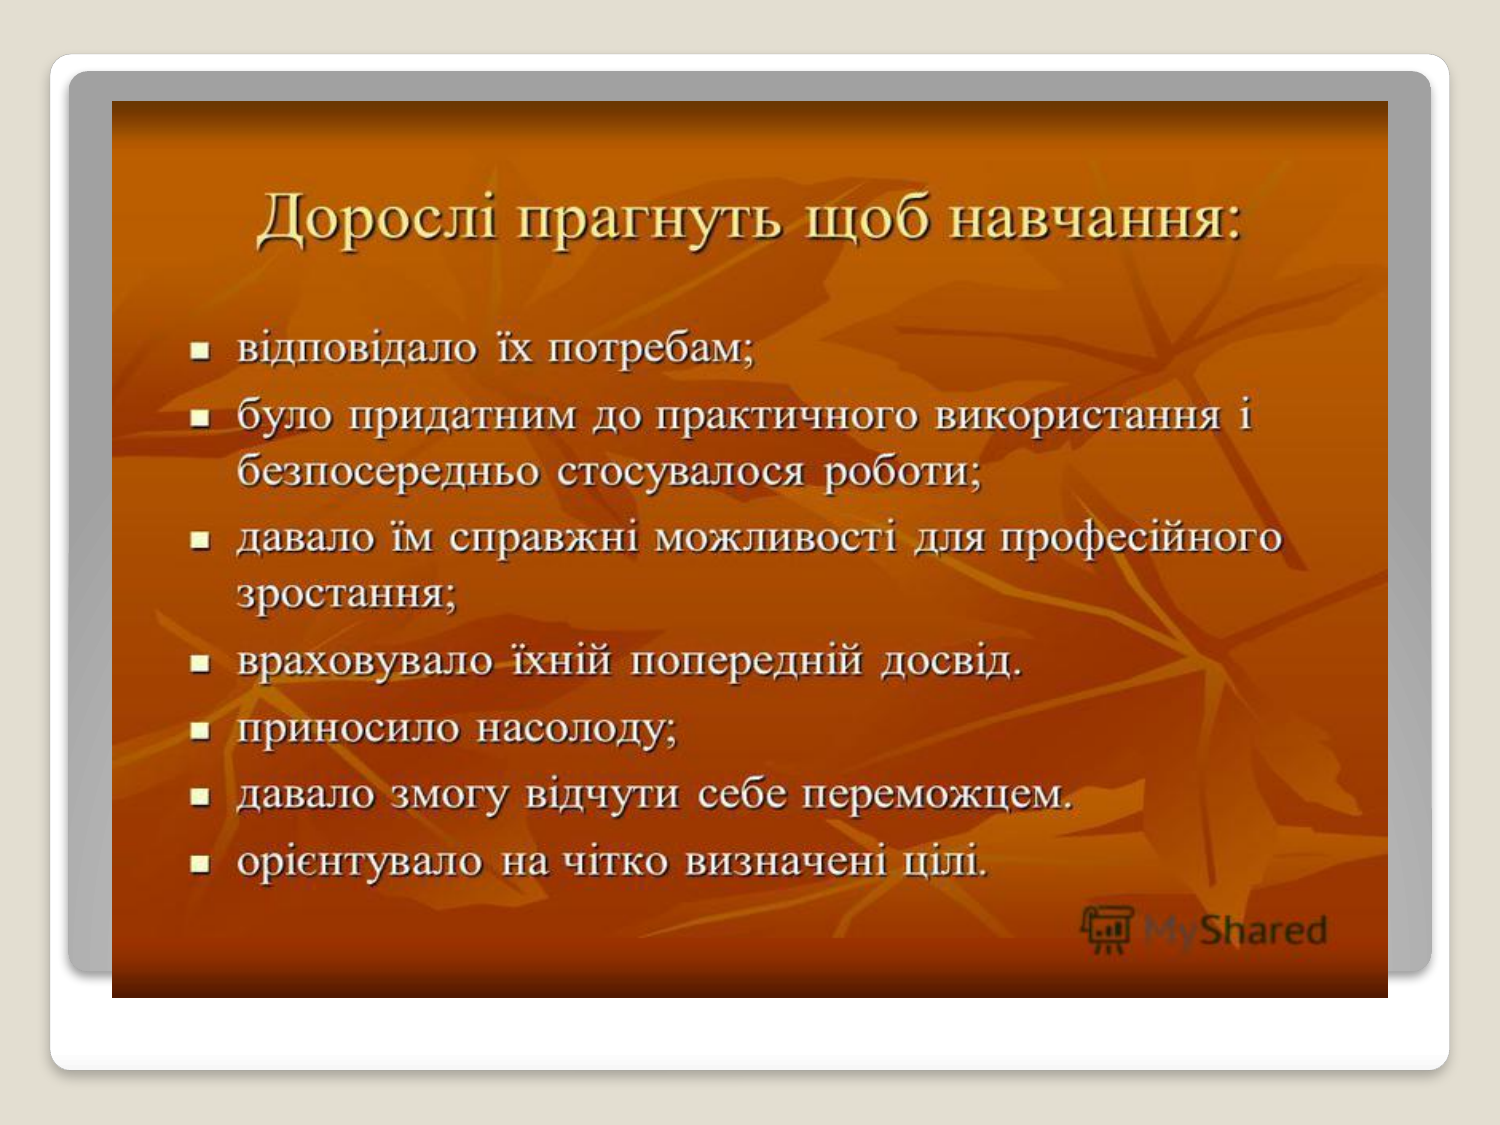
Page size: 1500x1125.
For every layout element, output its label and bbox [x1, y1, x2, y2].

list [111, 101, 1389, 998]
